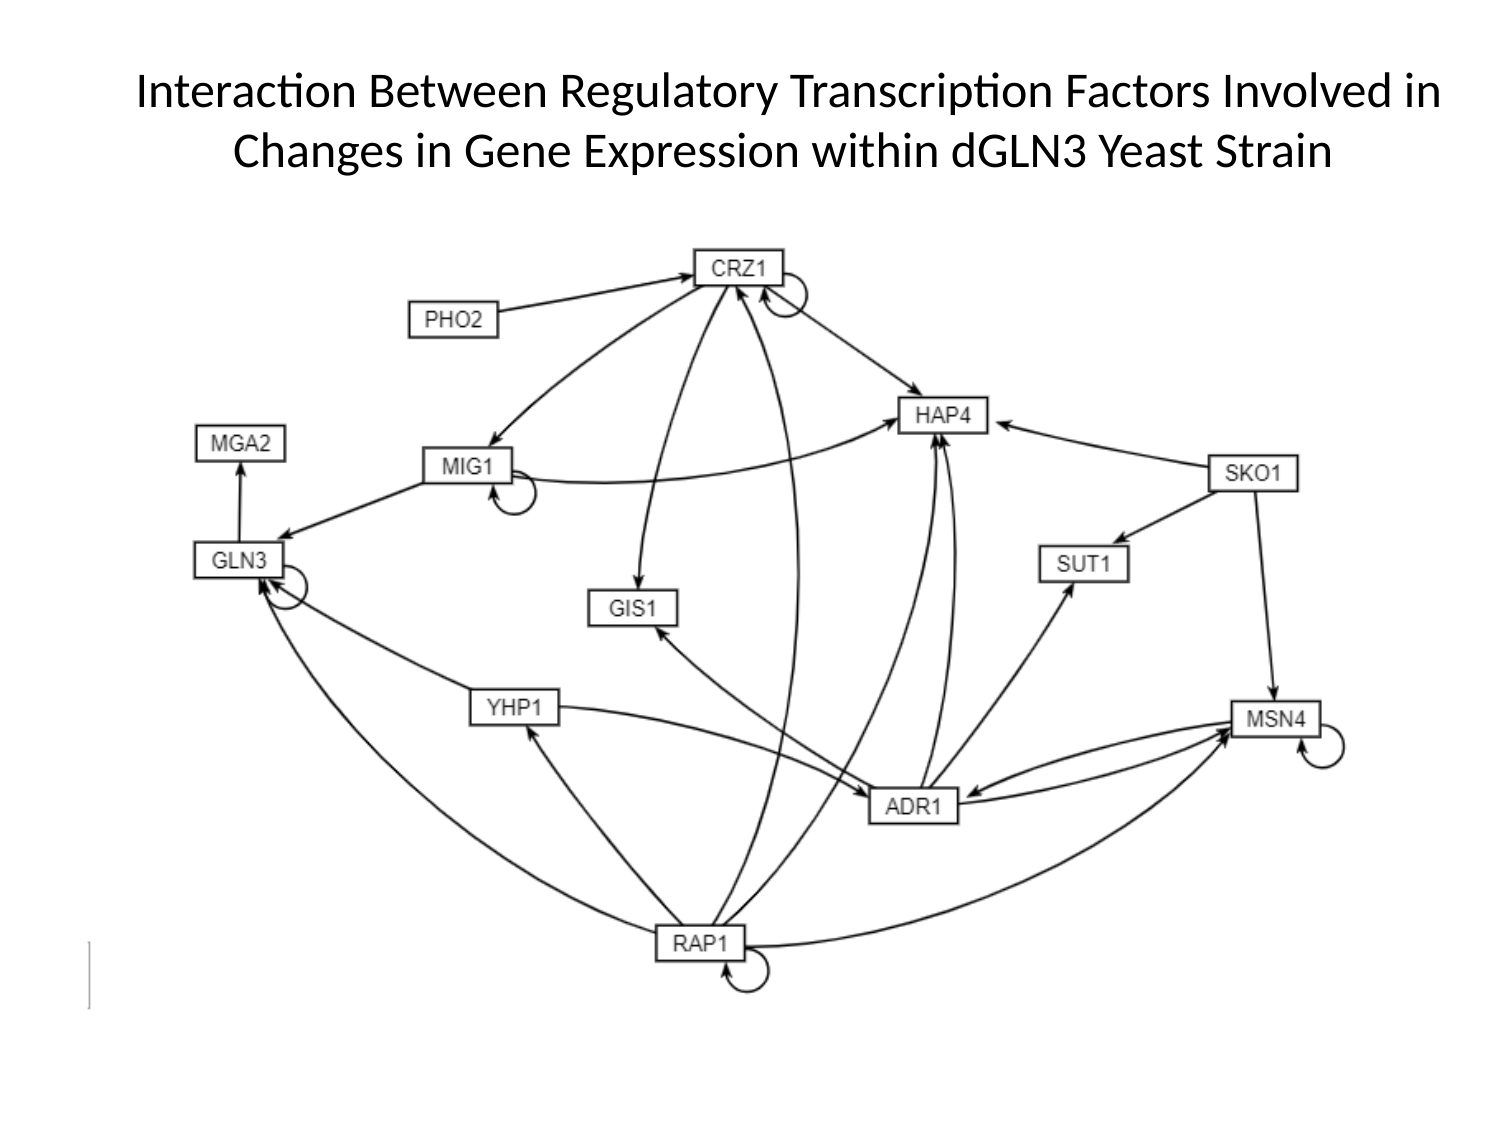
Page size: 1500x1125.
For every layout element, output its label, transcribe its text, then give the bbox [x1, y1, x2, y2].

text_box Interaction Between Regulatory Transcription Factors Involved in Changes in Gene Expression within dGLN3 Yeast Strain [94, 49, 1483, 185]
picture [87, 212, 1395, 1045]
